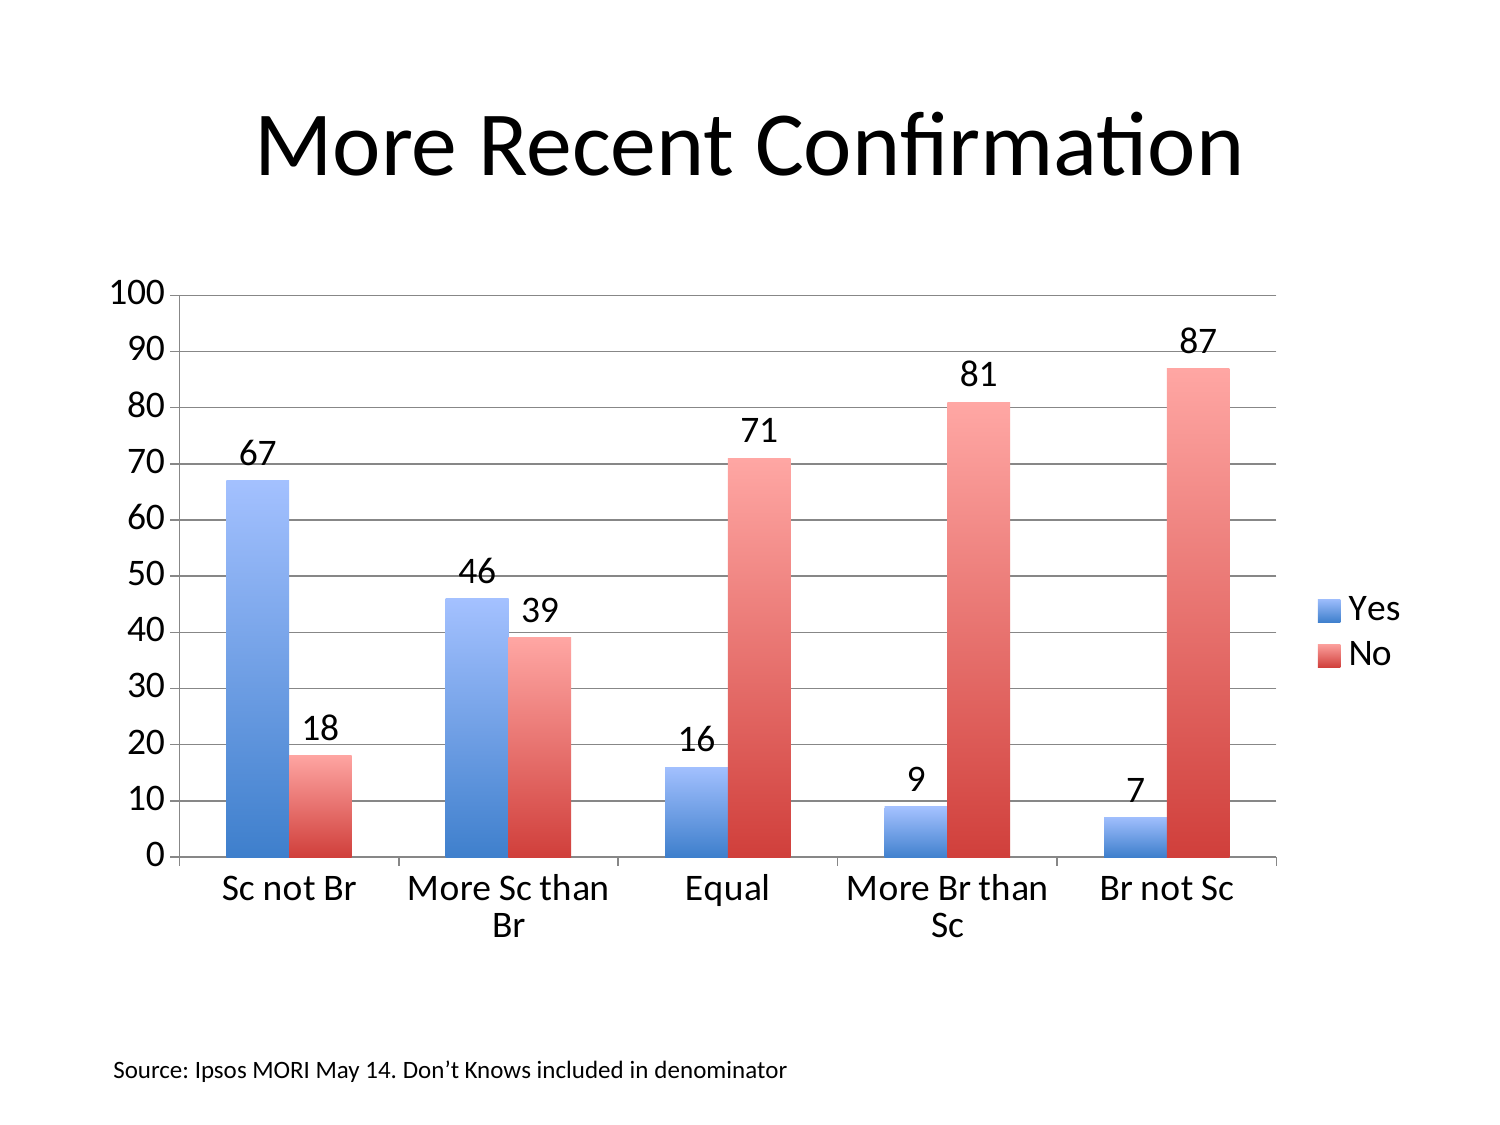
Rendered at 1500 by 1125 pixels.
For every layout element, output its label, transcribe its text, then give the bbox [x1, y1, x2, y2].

chart [74, 262, 1426, 1006]
text_box Source: Ipsos MORI May 14. Don’t Knows included in denominator [98, 1046, 840, 1092]
title More Recent Confirmation [75, 45, 1425, 233]
